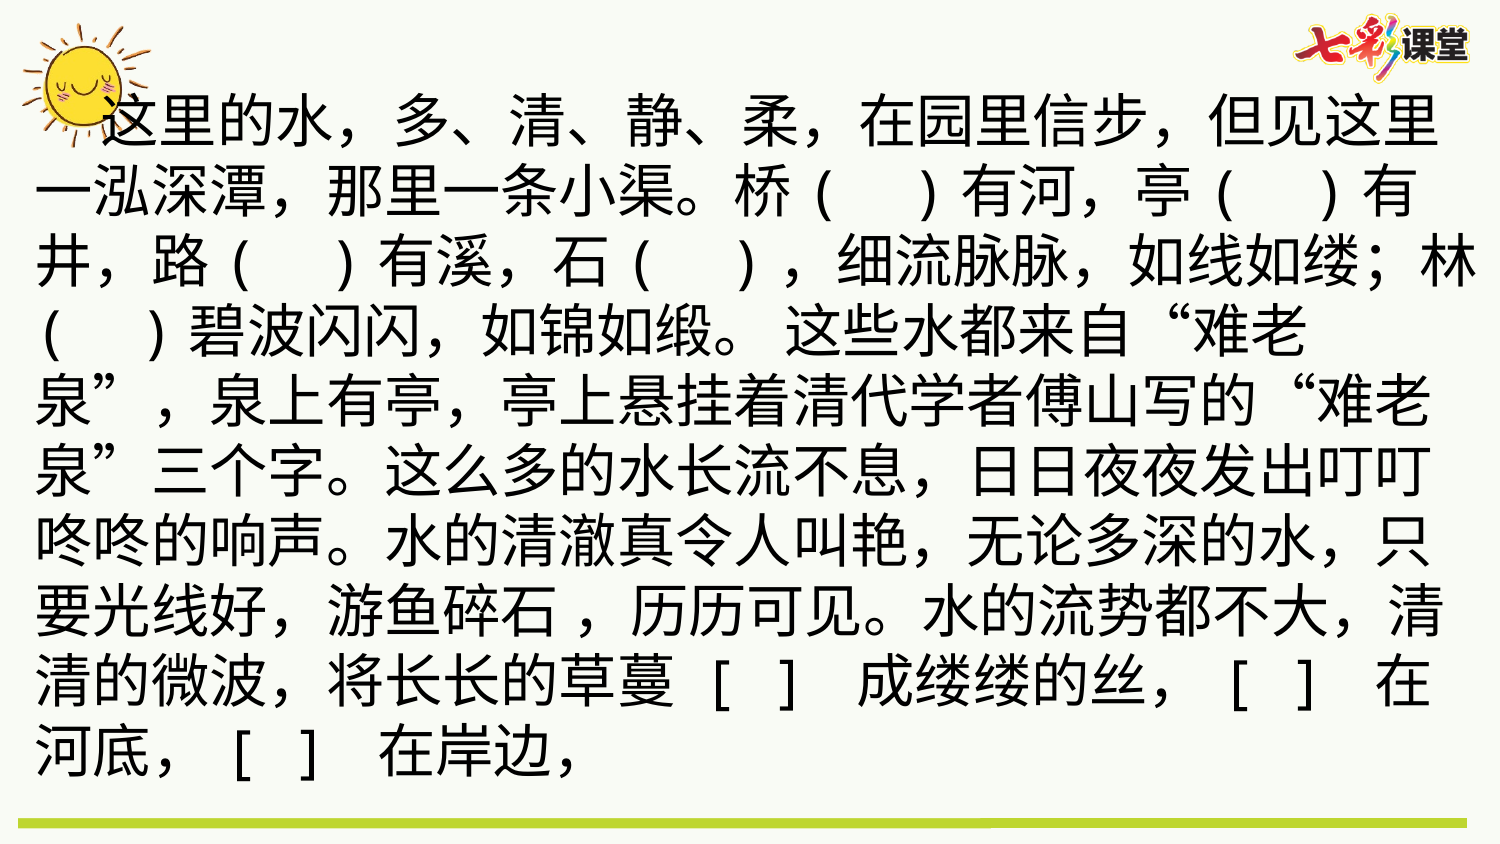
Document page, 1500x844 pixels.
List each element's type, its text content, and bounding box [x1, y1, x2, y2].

text_box 这里的水，多、清、静、柔，在园里信步，但见这里一泓深潭，那里一条小渠。桥( )有河，亭( )有井，路( )有溪，石( )，细流脉脉，如线如缕；林( )碧波闪闪，如锦如缎。 这些水都来自“难老泉”，泉上有亭，亭上悬挂着清代学者傅山写的“难老泉”三个字。这么多的水长流不息，日日夜夜发出叮叮咚咚的响声。水的清澈真令人叫艳，无论多深的水，只要光线好，游鱼碎石 ，历历可见。水的流势都不大，清清的微波，将长长的草蔓 [ ] 成缕缕的丝，[ ] 在河底，[ ] 在岸边， [20, 76, 1496, 791]
picture [1291, 9, 1472, 76]
picture [0, 0, 173, 172]
picture [18, 771, 1467, 844]
